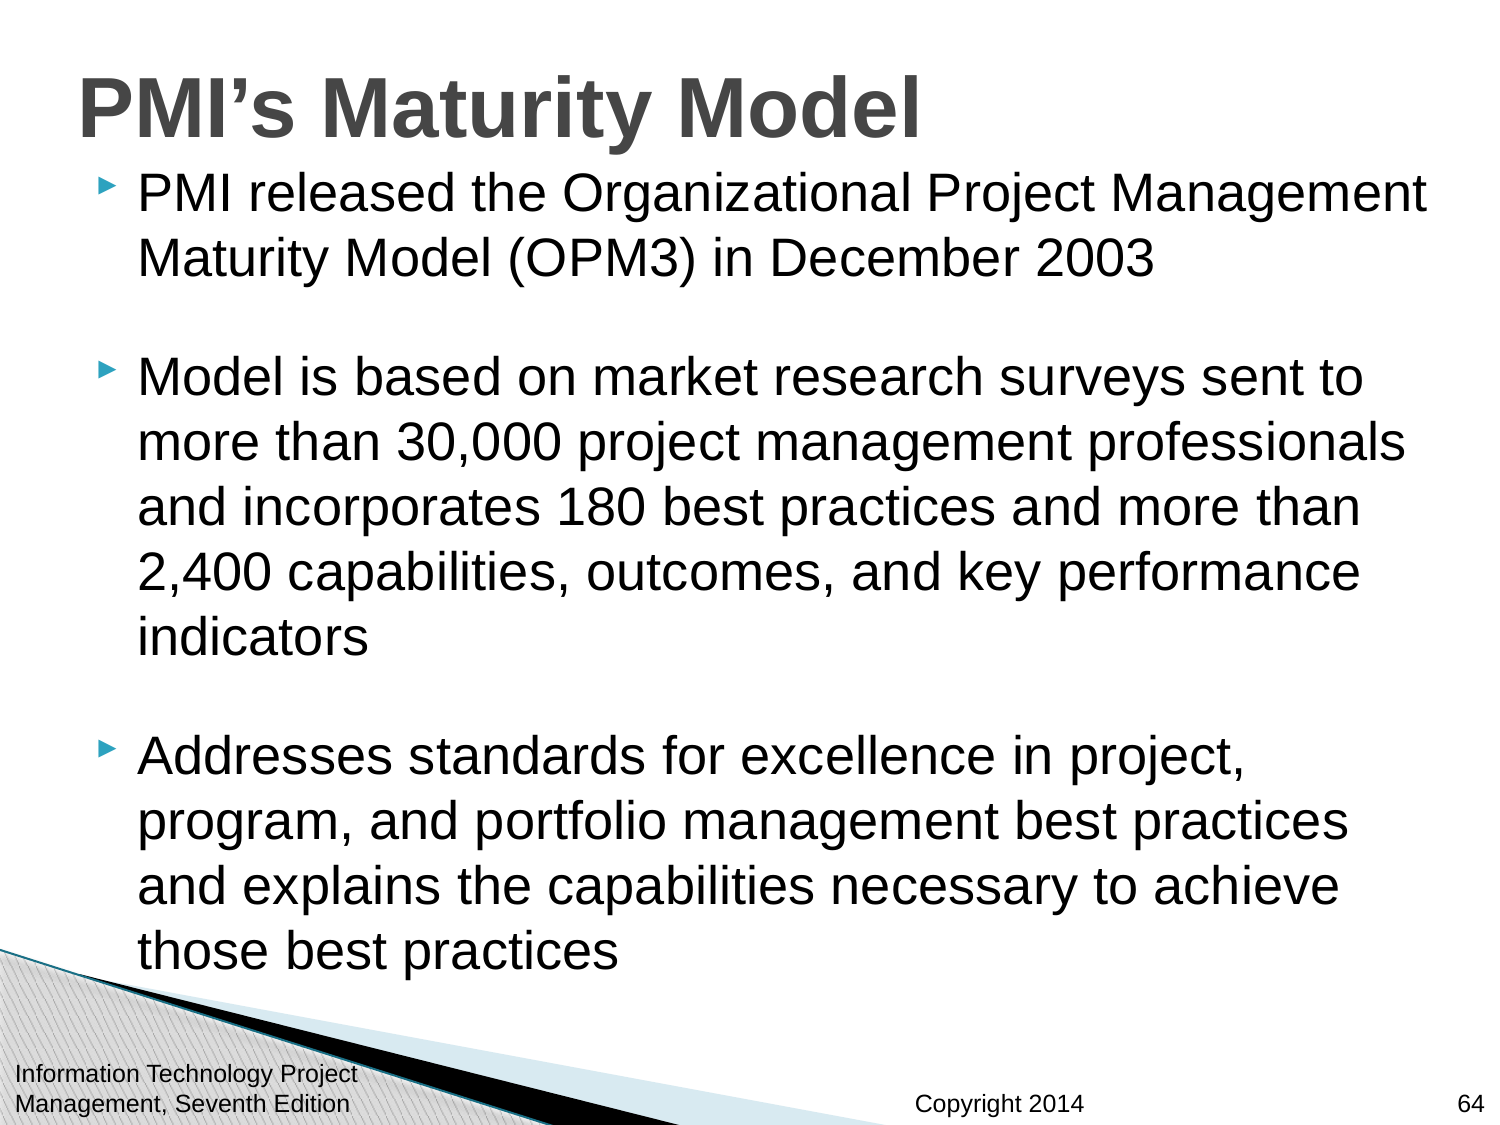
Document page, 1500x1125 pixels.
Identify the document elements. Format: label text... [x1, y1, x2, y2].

footer Information Technology Project Management, Seventh Edition [0, 1065, 425, 1125]
slide_number 64 [1408, 1065, 1500, 1125]
title PMI’s Maturity Model [62, 45, 1425, 163]
list PMI released the Organizational Project Management Maturity Model (OPM3) in December 2003 Model is based on market research surveys sent to more than 30,000 project management professionals and incorporates 180 best practices and more than 2,400 capabilities, outcomes, and key performance indicators Addresses standards for excellence in project, program, and portfolio management best practices and explains the capabilities necessary to achieve those best practices [62, 149, 1463, 901]
